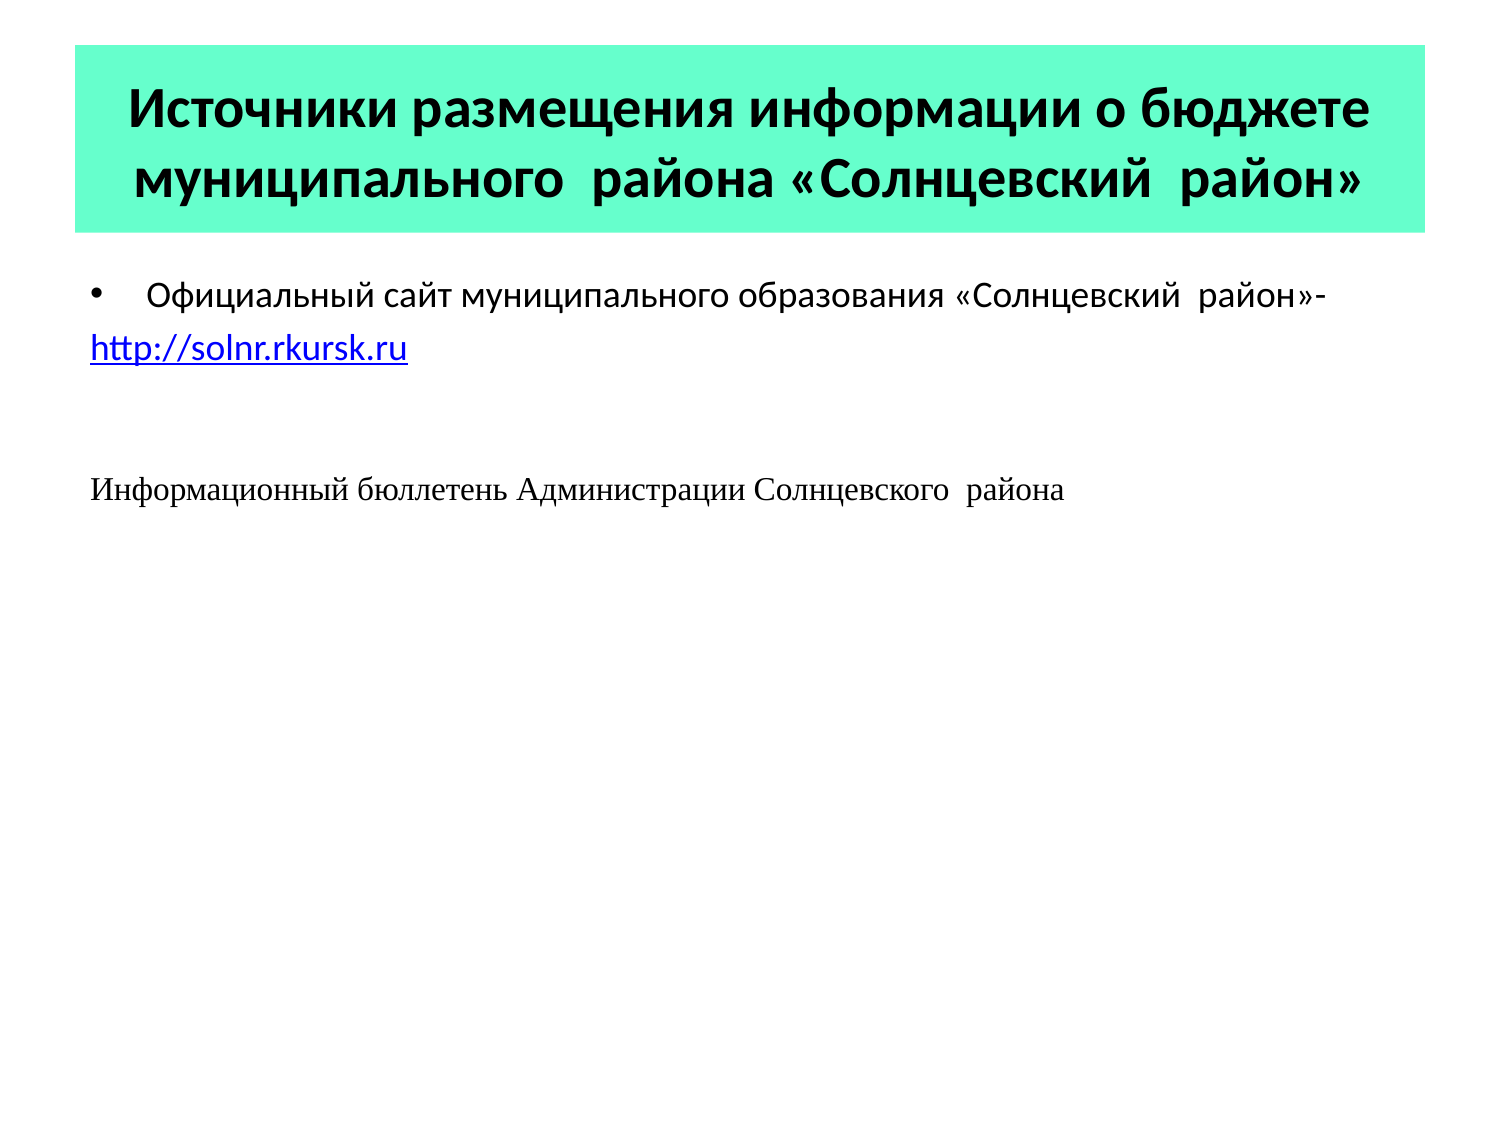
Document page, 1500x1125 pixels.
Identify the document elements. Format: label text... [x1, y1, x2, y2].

list Официальный сайт муниципального образования «Солнцевский район»- http://solnr.rkursk.ru Информационный бюллетень Администрации Солнцевского района [75, 262, 1425, 1005]
title Источники размещения информации о бюджете муниципального района «Солнцевский район» [75, 45, 1425, 233]
